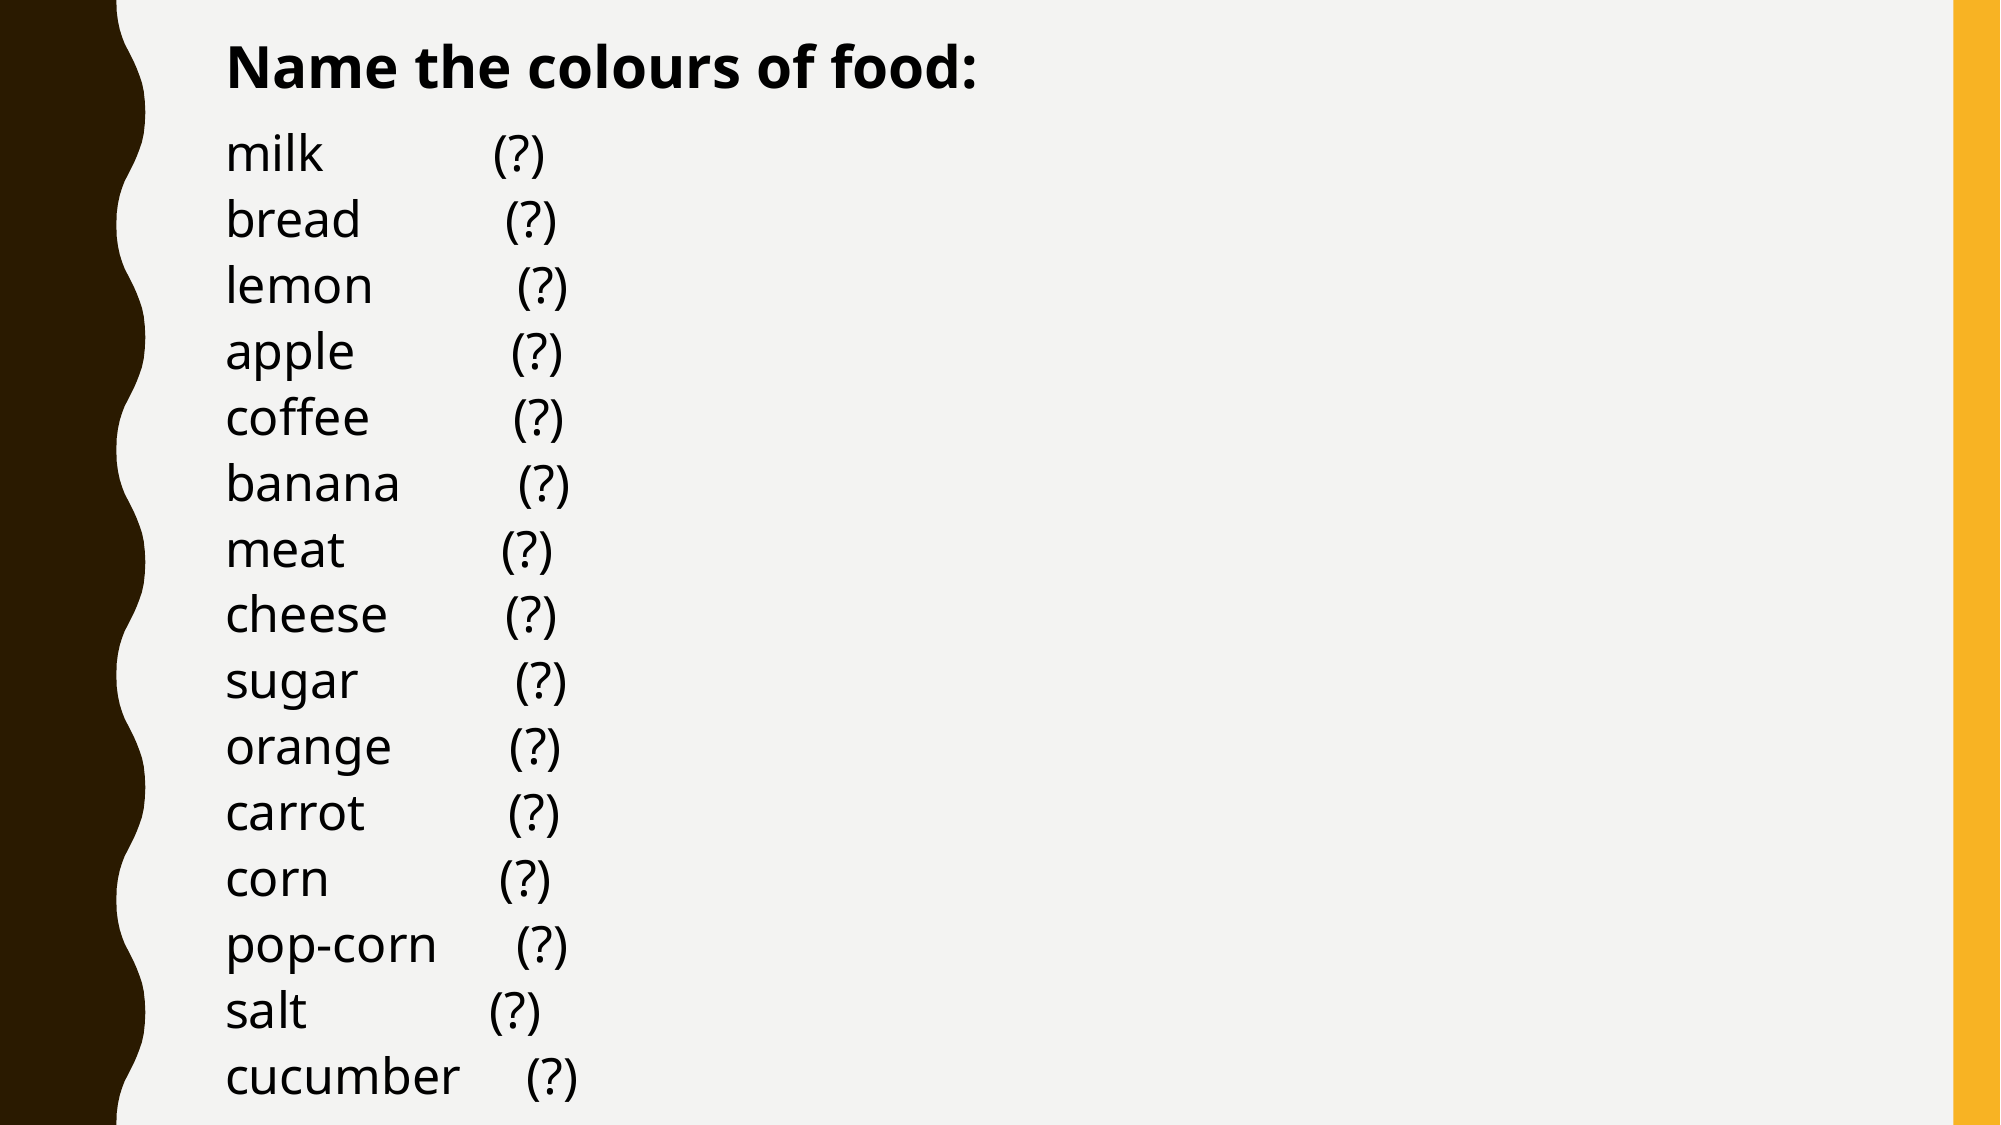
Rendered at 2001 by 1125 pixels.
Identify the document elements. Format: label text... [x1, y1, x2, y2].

list Name the colours of food: milk (?) bread (?) lemon (?) apple (?) coffee (?) banana (?) meat (?) cheese (?) sugar (?) orange (?) carrot (?) corn (?) pop-corn (?) salt (?) cucumber (?) [209, 16, 1653, 1057]
